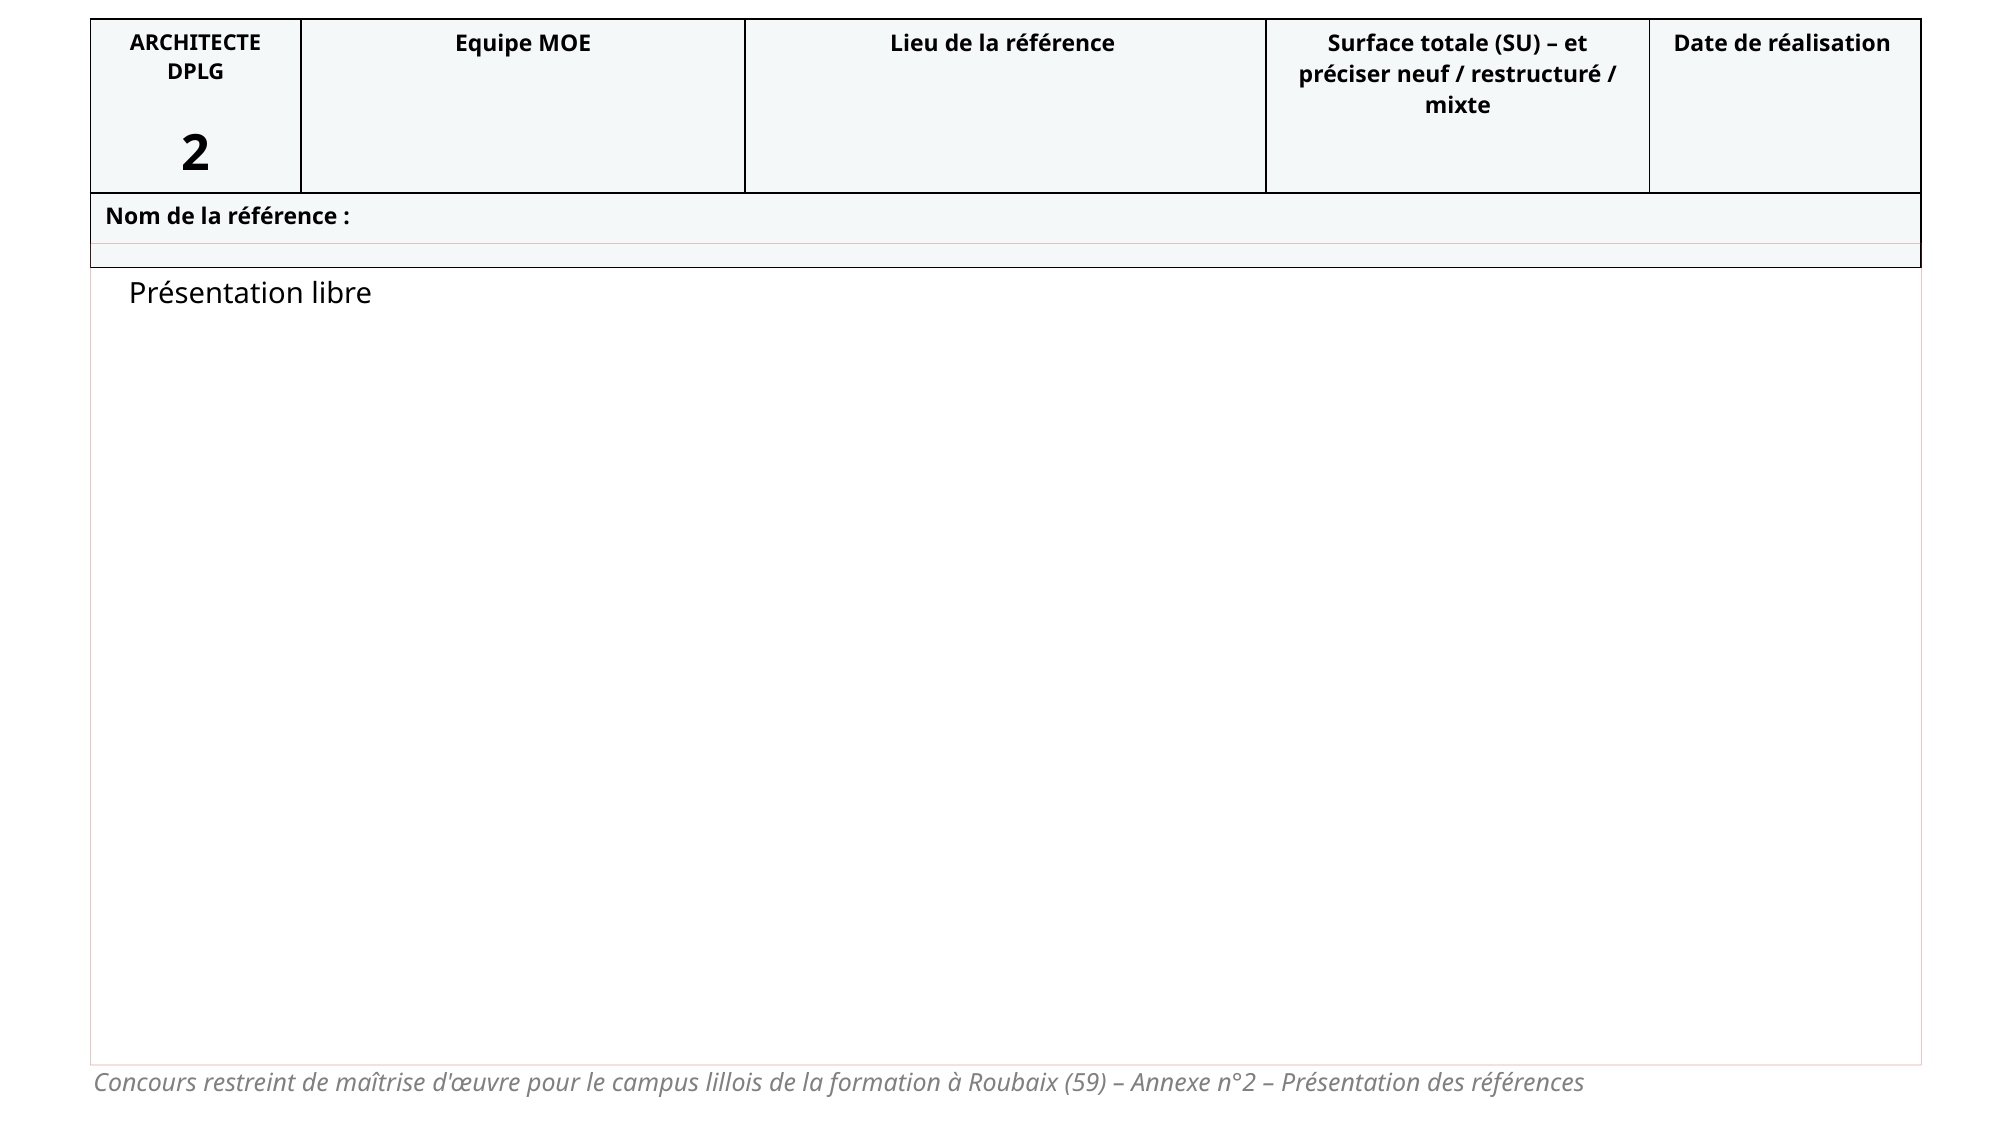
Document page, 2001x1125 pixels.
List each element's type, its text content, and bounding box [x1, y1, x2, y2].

table_header Equipe MOE [302, 20, 744, 192]
table_header ARCHITECTE DPLG 2 [91, 20, 300, 192]
text_box [88, 241, 1923, 1067]
table_header Surface totale (SU) – et préciser neuf / restructuré / mixte [1267, 20, 1649, 192]
text_box Présentation libre [114, 267, 1449, 447]
table_header Date de réalisation [1650, 20, 1920, 192]
table_header Lieu de la référence [746, 20, 1265, 192]
table_cell Nom de la référence : [91, 194, 1920, 241]
